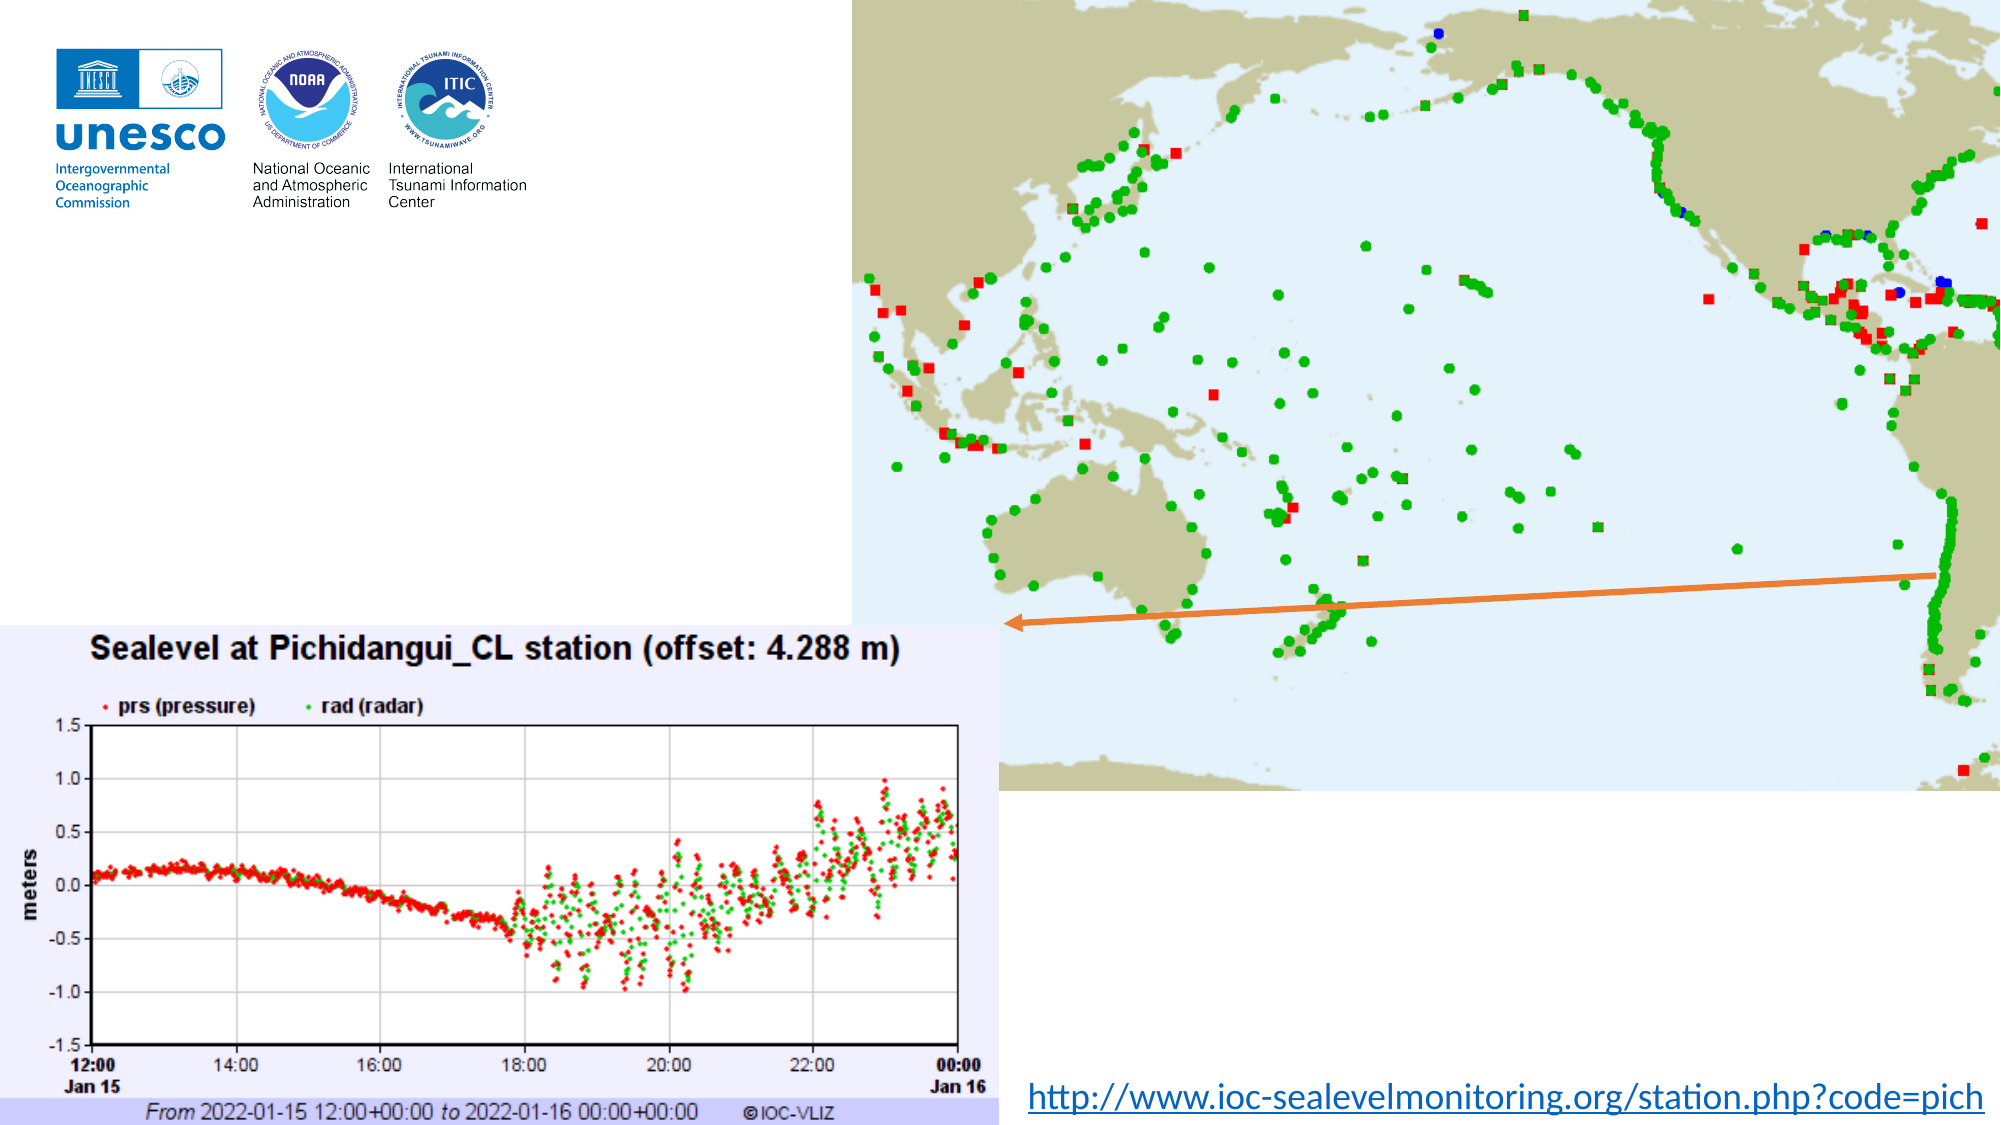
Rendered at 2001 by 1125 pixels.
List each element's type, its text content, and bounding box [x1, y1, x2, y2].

text_box http://www.ioc-sealevelmonitoring.org/station.php?code=pich [999, 1064, 2000, 1125]
picture [0, 0, 2000, 1125]
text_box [1003, 575, 1937, 624]
picture [43, 35, 527, 221]
